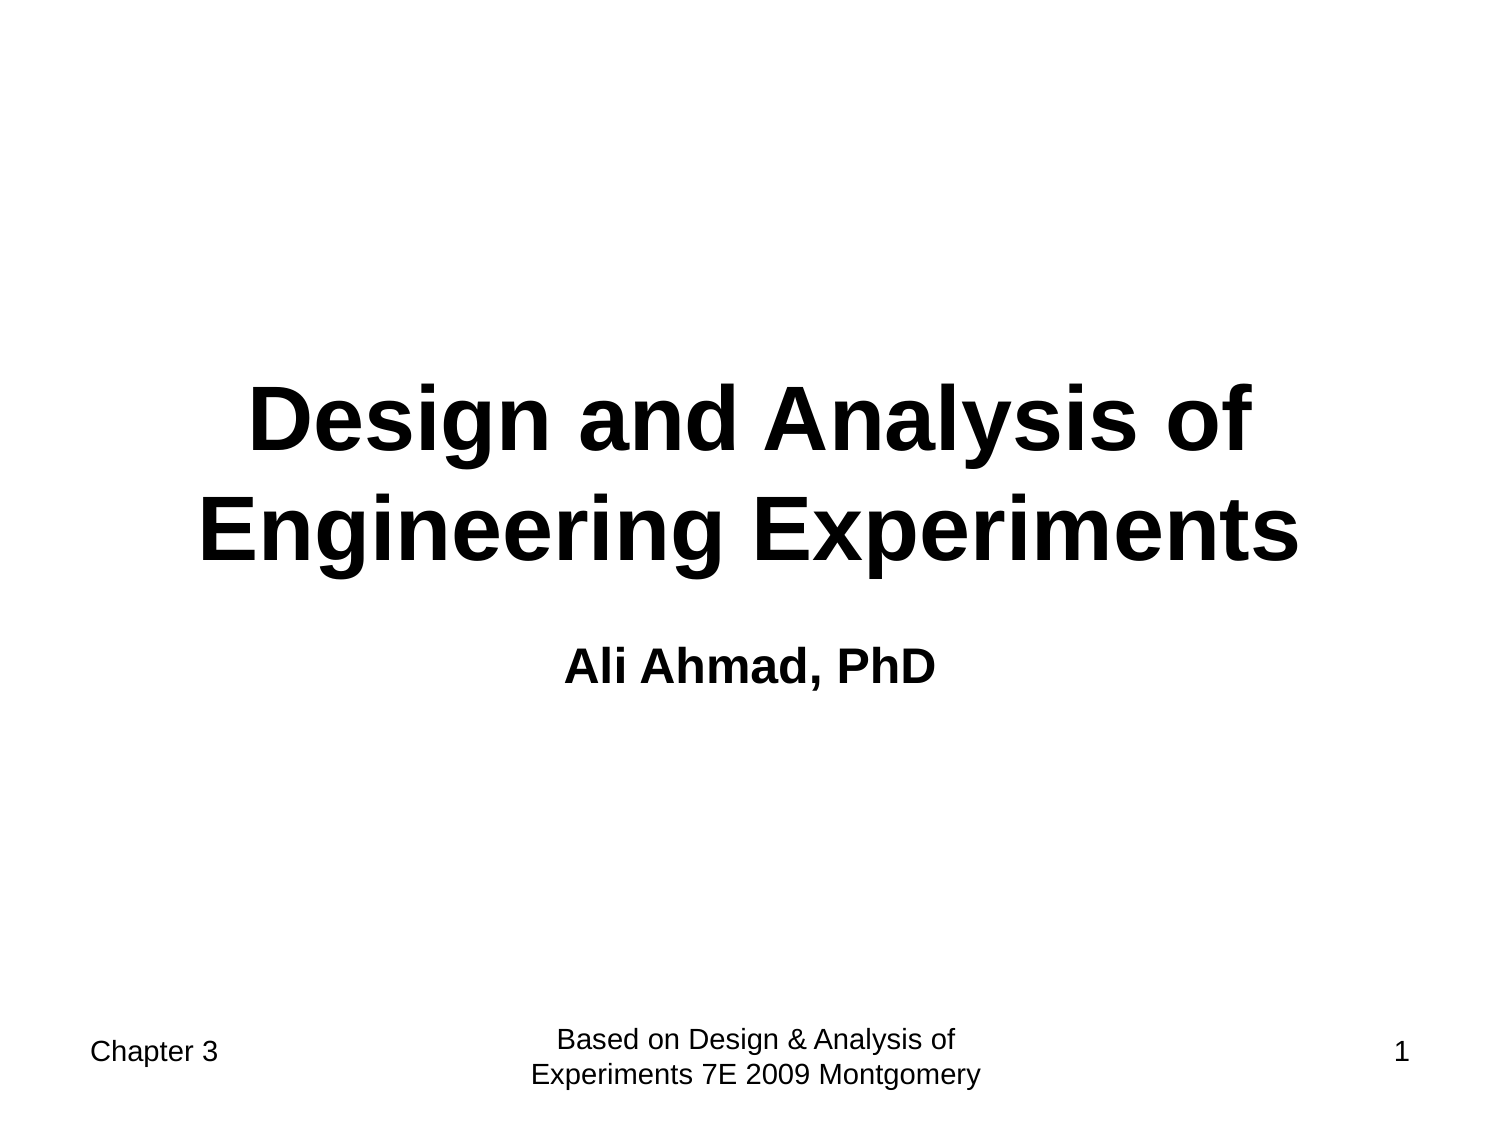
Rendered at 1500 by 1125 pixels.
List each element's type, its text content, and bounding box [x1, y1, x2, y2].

title Design and Analysis of Engineering Experiments [112, 374, 1388, 563]
subtitle Ali Ahmad, PhD [224, 637, 1276, 926]
footer Based on Design & Analysis of Experiments 7E 2009 Montgomery [512, 1012, 1001, 1091]
slide_number Chapter 3 [74, 1024, 426, 1103]
slide_number 1 [1074, 1024, 1426, 1103]
